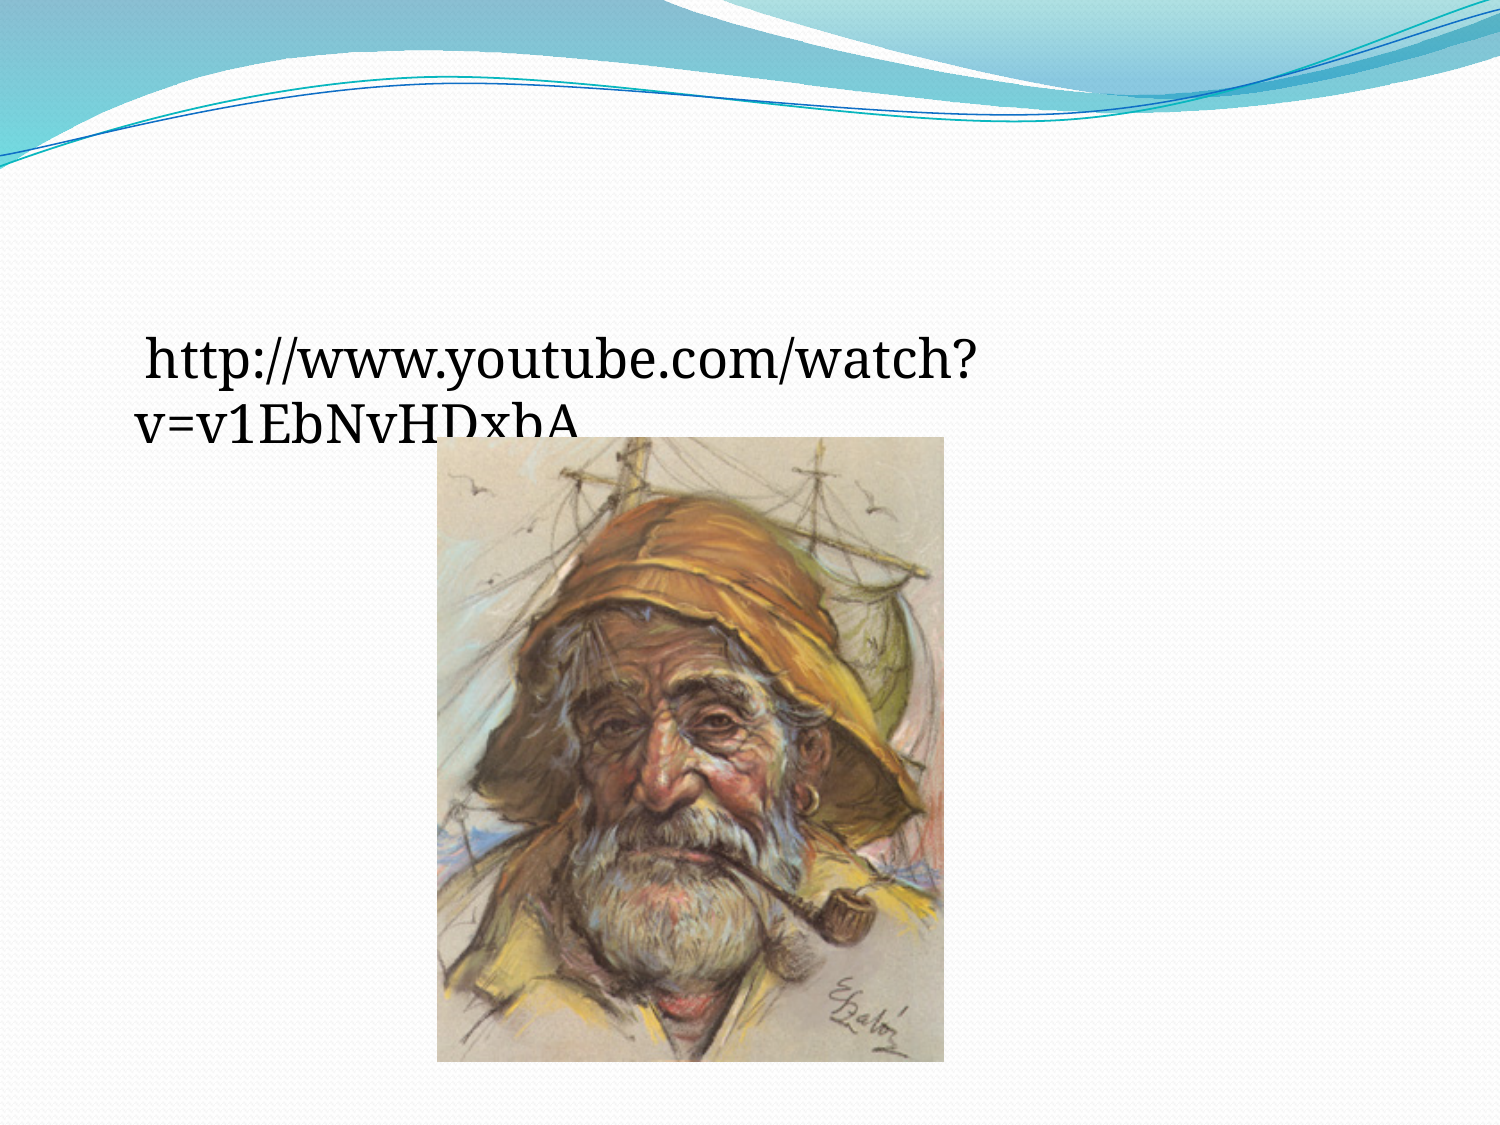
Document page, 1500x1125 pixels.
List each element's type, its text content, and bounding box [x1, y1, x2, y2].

list http://www.youtube.com/watch?v=v1EbNvHDxbA [75, 317, 1425, 1038]
picture [437, 437, 944, 1062]
title [75, 115, 1425, 303]
